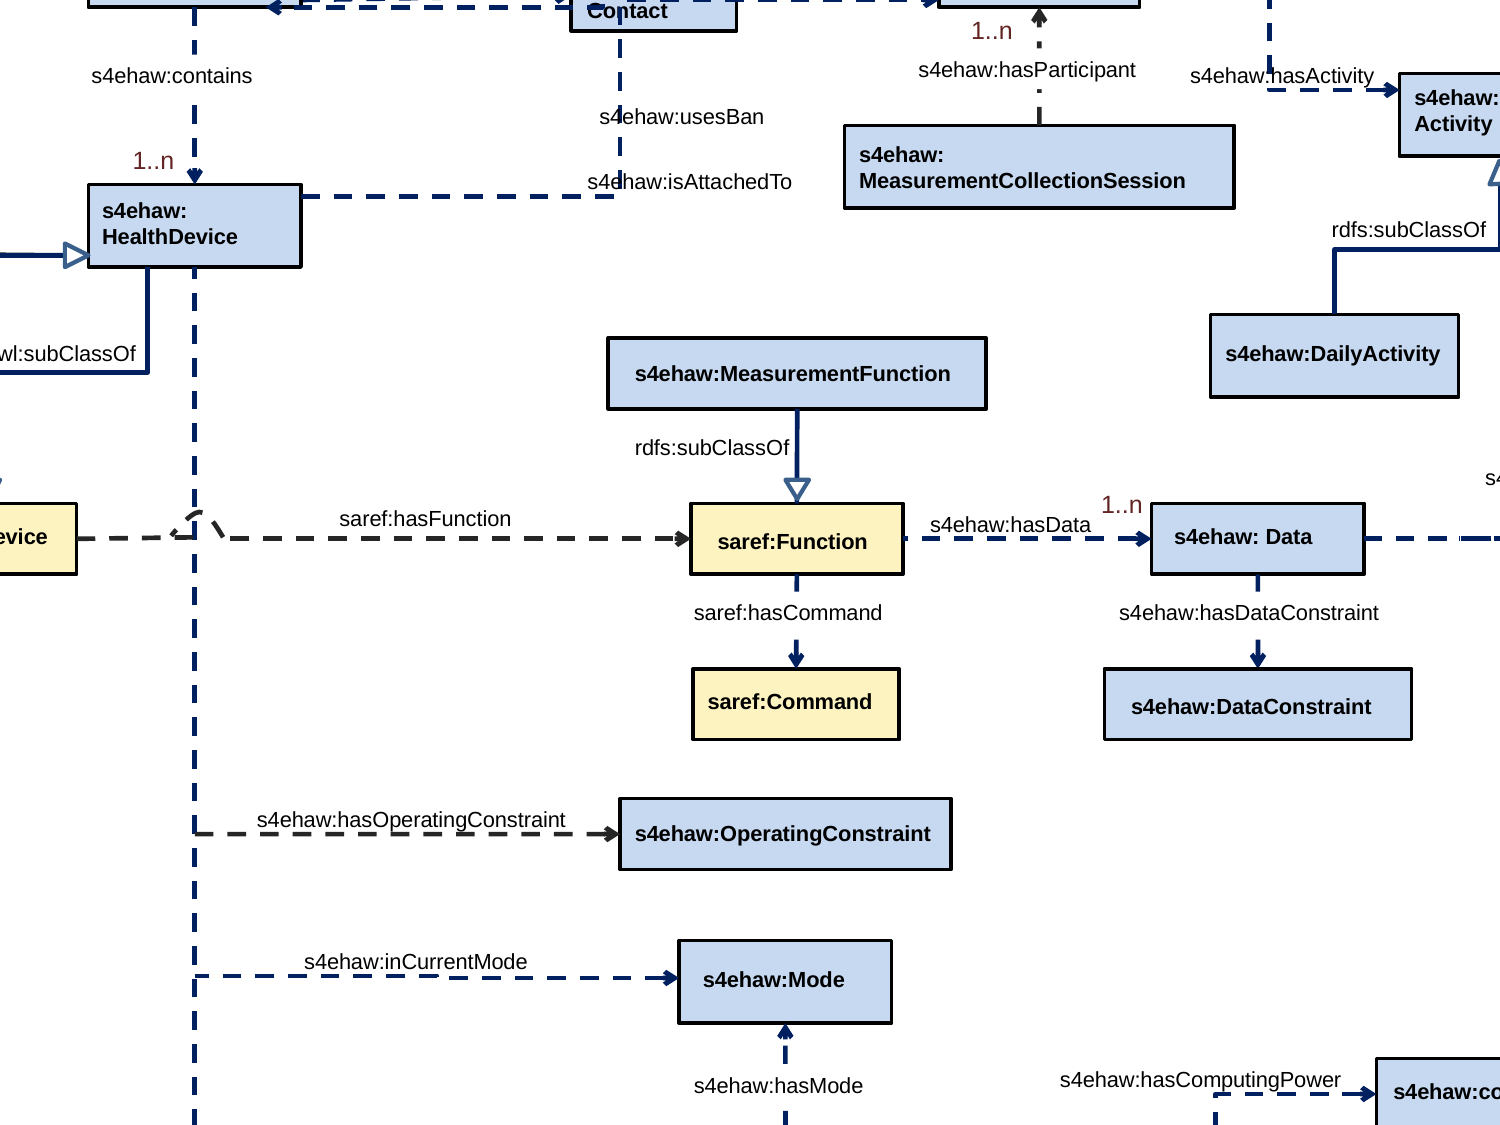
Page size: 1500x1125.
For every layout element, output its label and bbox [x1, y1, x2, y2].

text_box [0, 0, 1500, 1125]
